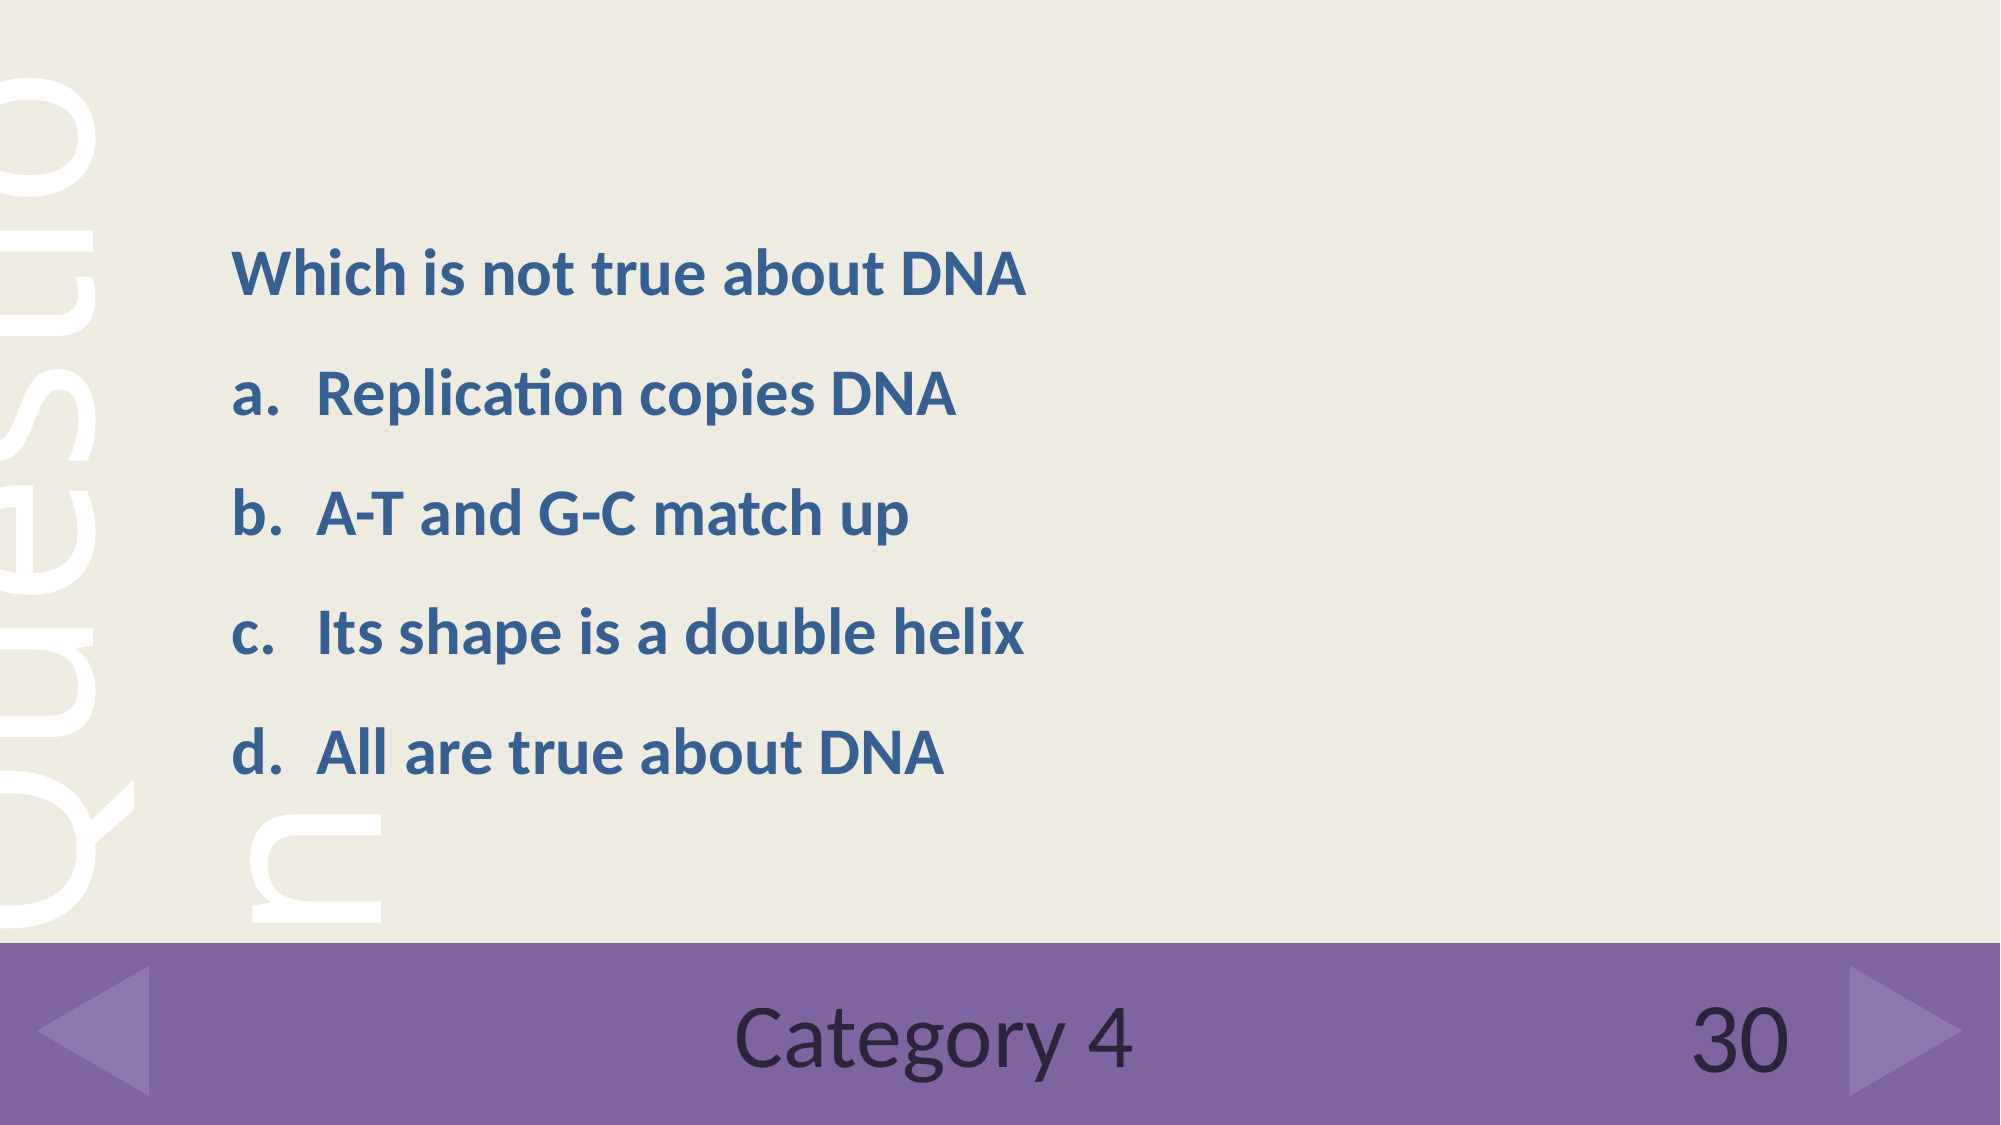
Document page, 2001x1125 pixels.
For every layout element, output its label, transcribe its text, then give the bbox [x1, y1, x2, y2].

list Which is not true about DNA Replication copies DNA A-T and G-C match up Its shape is a double helix All are true about DNA [216, 138, 1938, 839]
title Category 4 [34, 937, 1835, 1125]
